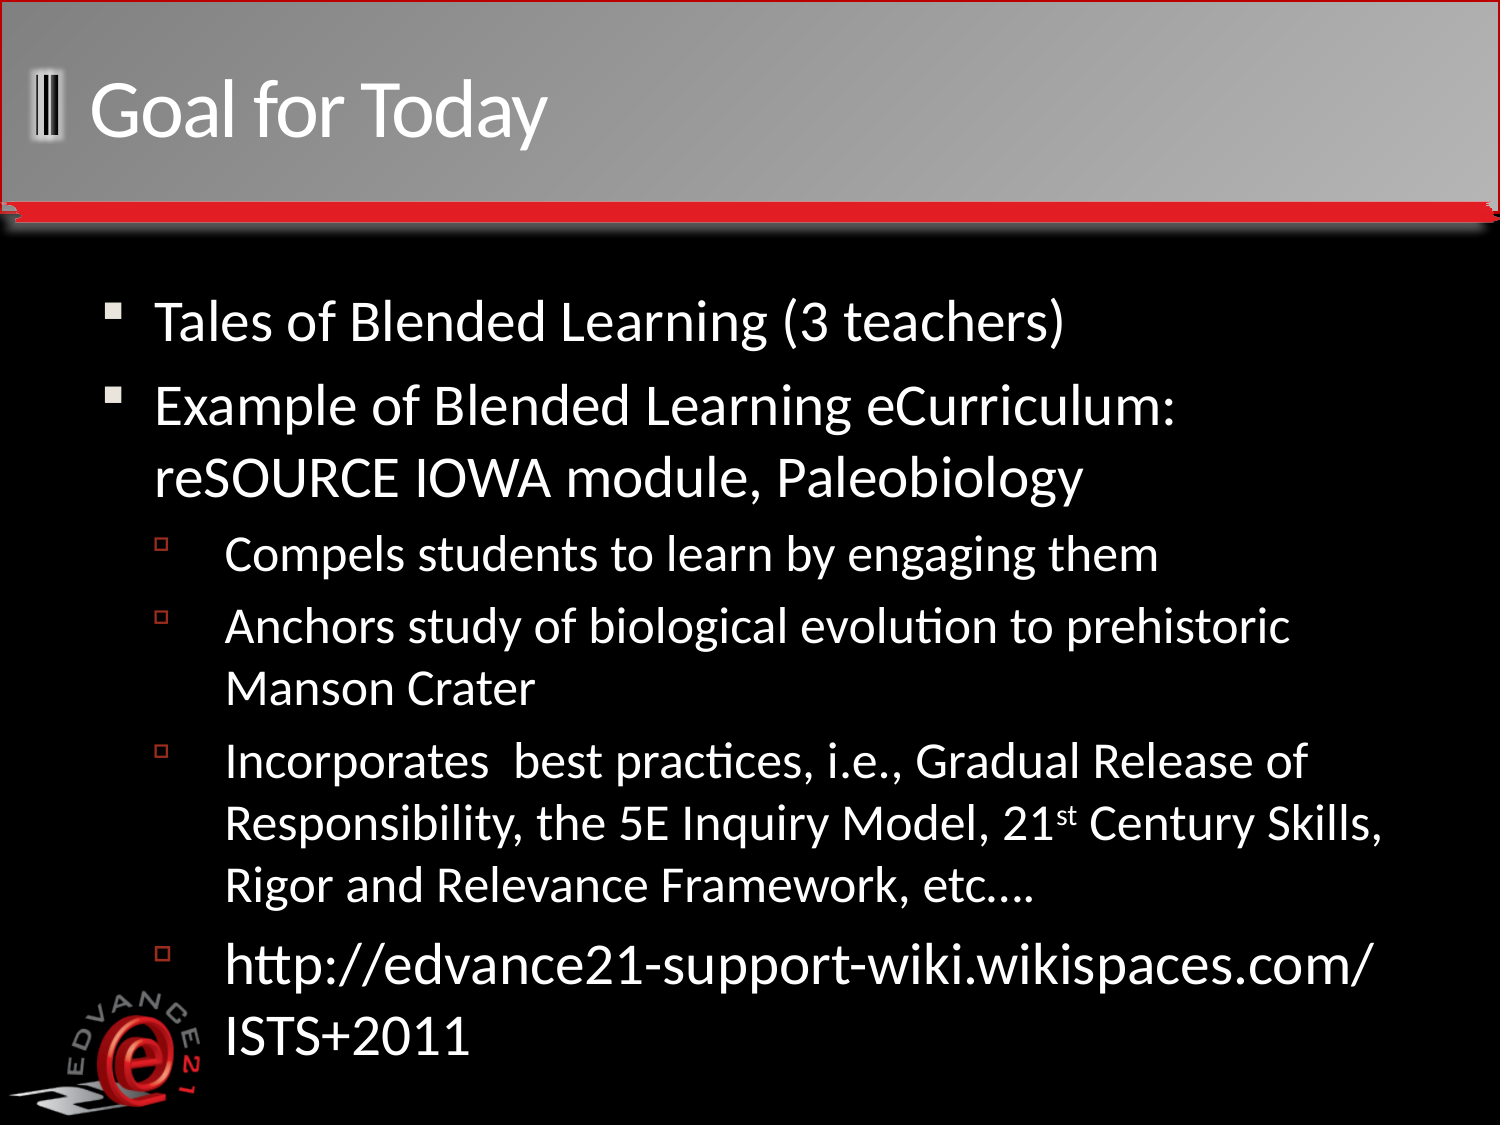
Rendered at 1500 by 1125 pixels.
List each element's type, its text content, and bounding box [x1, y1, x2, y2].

title Goal for Today [75, 46, 1425, 188]
picture [0, 199, 1500, 225]
picture [0, 983, 225, 1125]
list Tales of Blended Learning (3 teachers) Example of Blended Learning eCurriculum: reSOURCE IOWA module, Paleobiology Compels students to learn by engaging them Anchors study of biological evolution to prehistoric Manson Crater Incorporates best practices, i.e., Gradual Release of Responsibility, the 5E Inquiry Model, 21st Century Skills, Rigor and Relevance Framework, etc…. http://edvance21-support-wiki.wikispaces.com/ISTS+2011 [75, 275, 1425, 1075]
